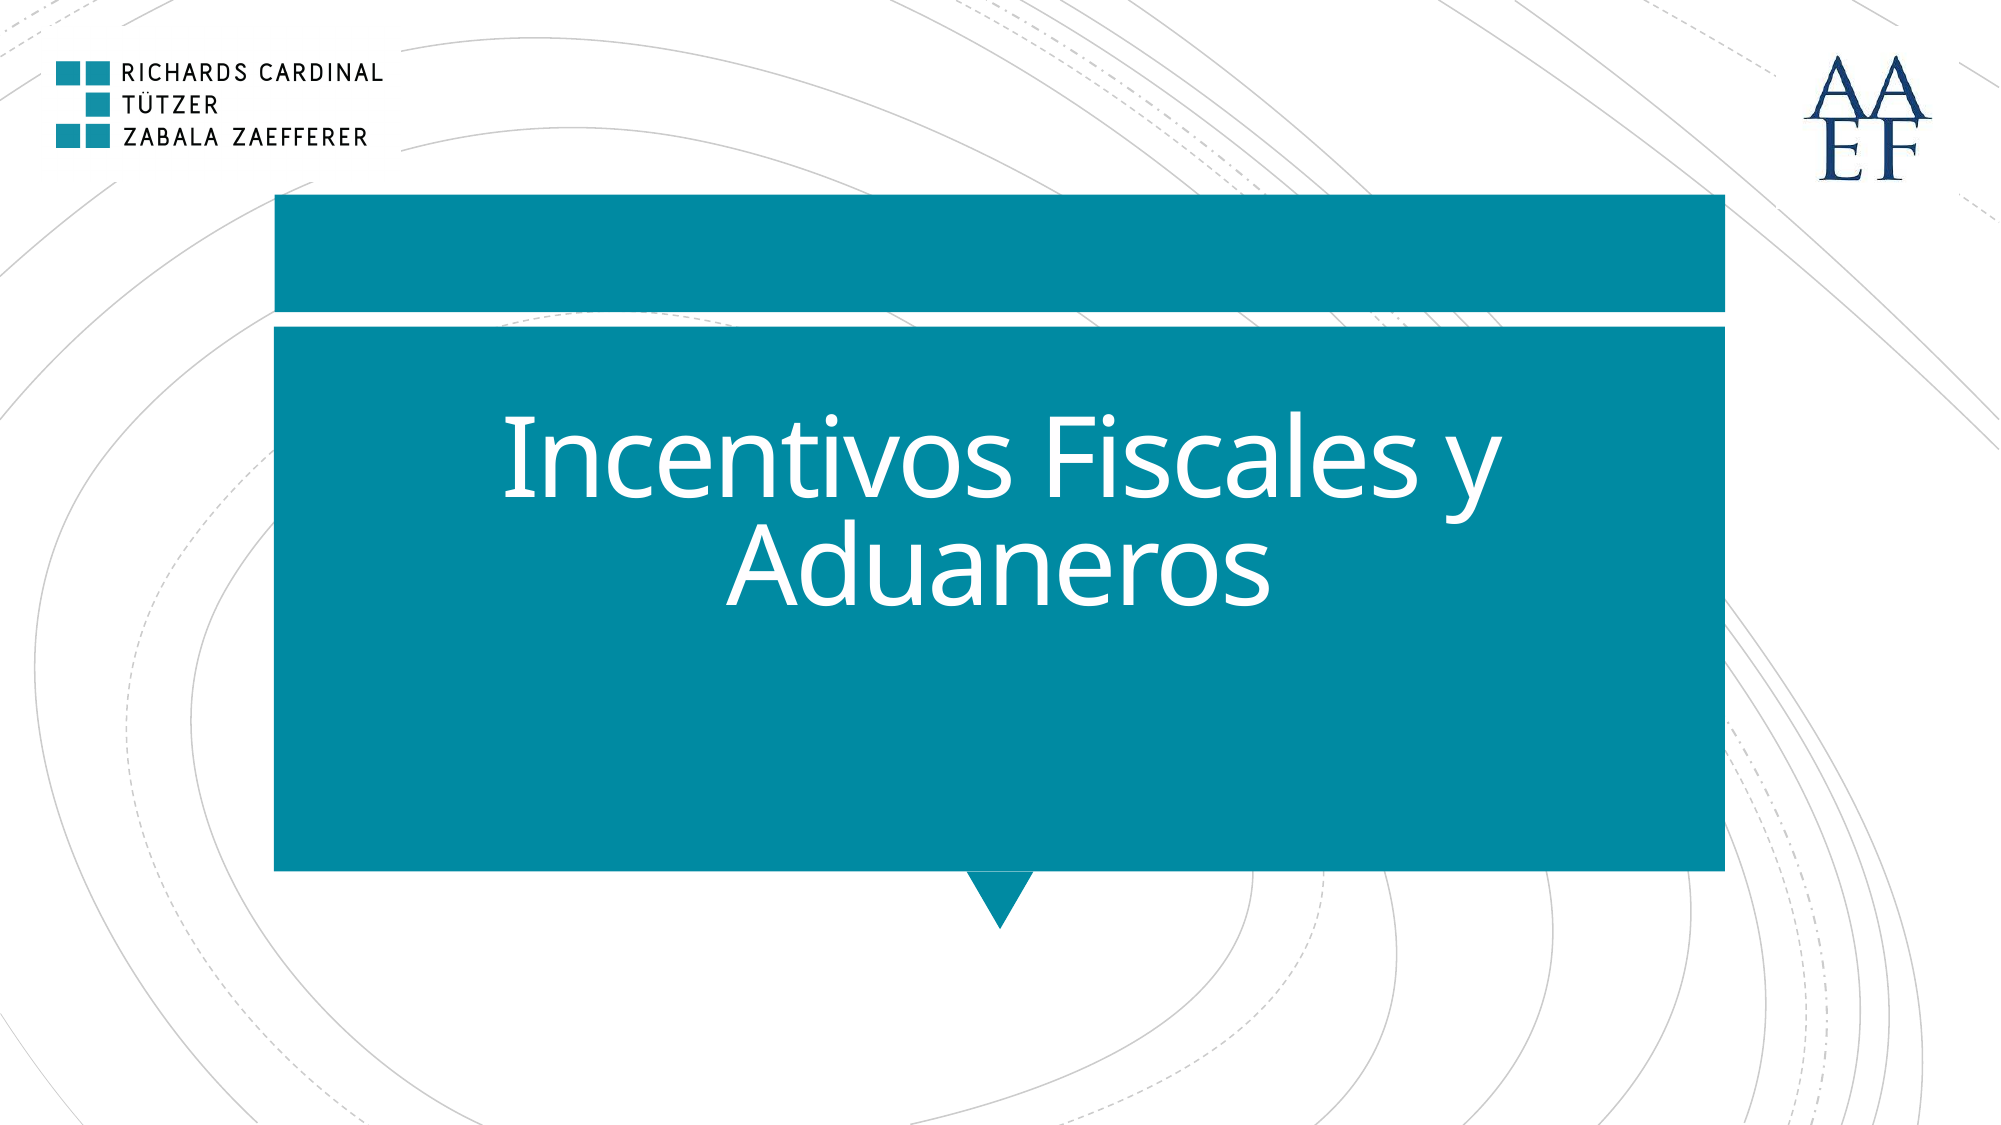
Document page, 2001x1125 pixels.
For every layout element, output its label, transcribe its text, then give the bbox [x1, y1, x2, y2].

picture [41, 26, 401, 182]
title Incentivos Fiscales y Aduaneros [288, 340, 1713, 628]
picture [1775, 26, 1959, 209]
